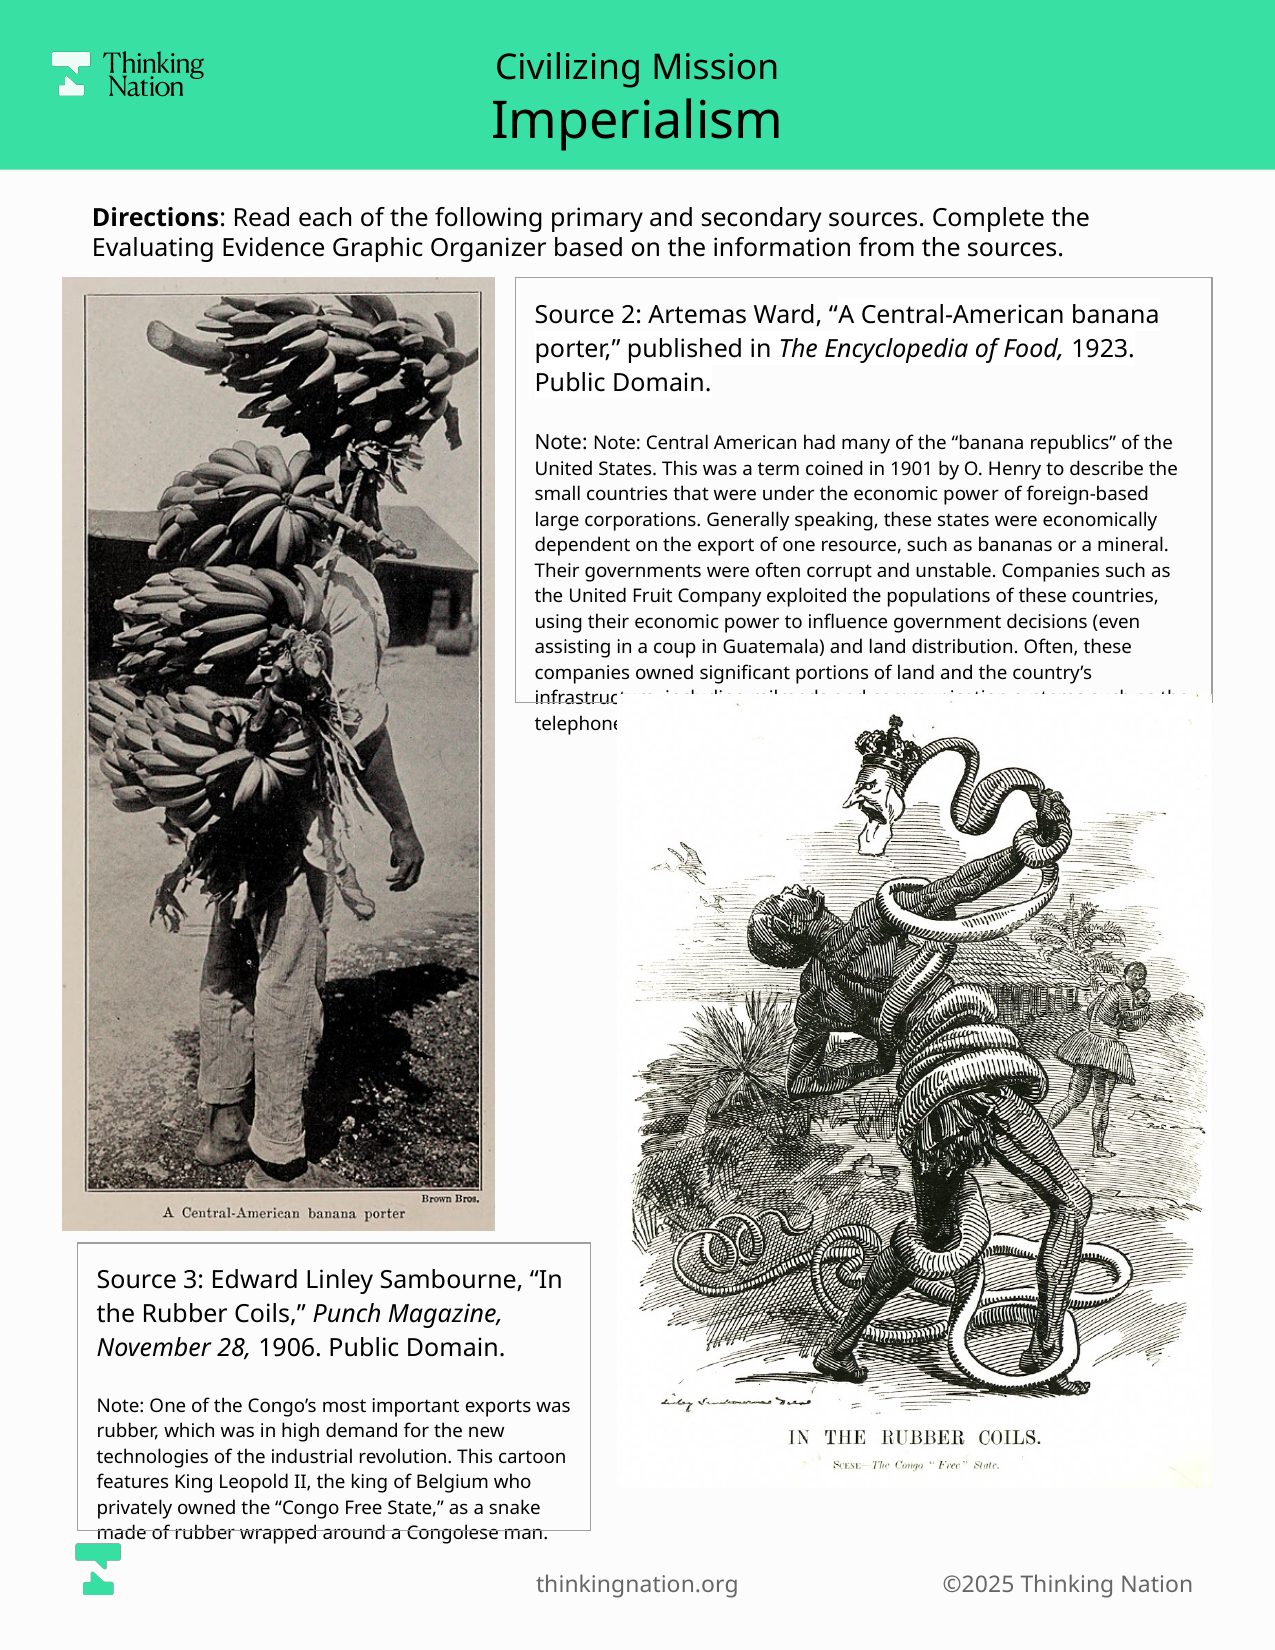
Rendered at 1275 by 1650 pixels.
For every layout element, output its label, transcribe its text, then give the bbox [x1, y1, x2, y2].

table_header Source 2: Artemas Ward, “A Central-American banana porter,” published in The Encyclopedia of Food, 1923. Public Domain. Note: Note: Central American had many of the “banana republics” of the United States. This was a term coined in 1901 by O. Henry to describe the small countries that were under the economic power of foreign-based large corporations. Generally speaking, these states were economically dependent on the export of one resource, such as bananas or a mineral. Their governments were often corrupt and unstable. Companies such as the United Fruit Company exploited the populations of these countries, using their economic power to influence government decisions (even assisting in a coup in Guatemala) and land distribution. Often, these companies owned significant portions of land and the country’s infrastructure, including railroads and communication systems such as the telephone and telegraph. [516, 278, 1211, 702]
picture [62, 1533, 134, 1605]
text_box Directions: Read each of the following primary and secondary sources. Complete the Evaluating Evidence Graphic Organizer based on the information from the sources. [76, 186, 1198, 277]
table_header Source 3: Edward Linley Sambourne, “In the Rubber Coils,” Punch Magazine, November 28, 1906. Public Domain. Note: One of the Congo’s most important exports was rubber, which was in high demand for the new technologies of the industrial revolution. This cartoon features King Leopold II, the king of Belgium who privately owned the “Congo Free State,” as a snake made of rubber wrapped around a Congolese man. [78, 1244, 590, 1530]
text_box Civilizing Mission Imperialism [0, 0, 1275, 170]
picture [35, 37, 210, 110]
picture [62, 277, 495, 1231]
text_box ©2025 Thinking Nation [907, 1553, 1210, 1605]
picture [616, 694, 1213, 1488]
text_box thinkingnation.org [486, 1553, 789, 1605]
